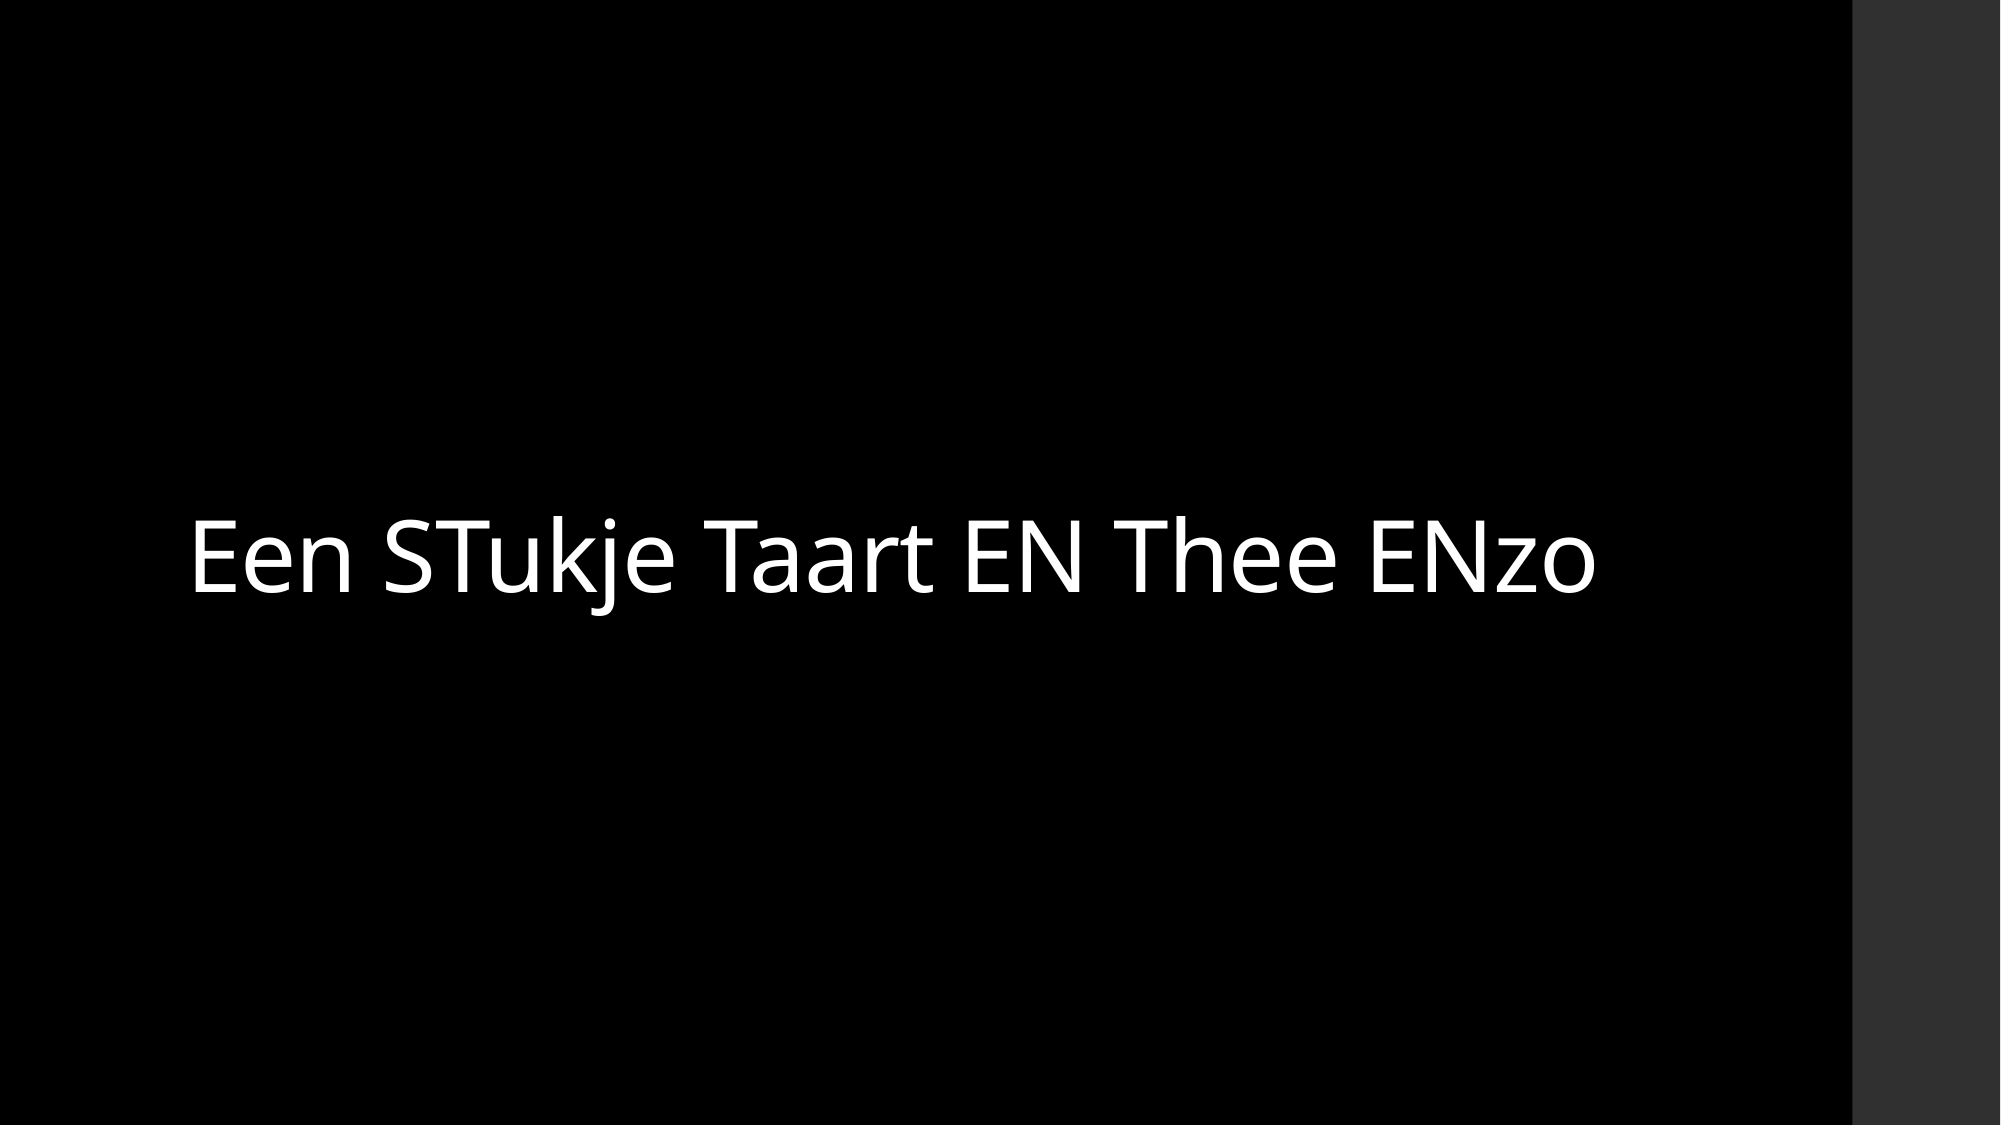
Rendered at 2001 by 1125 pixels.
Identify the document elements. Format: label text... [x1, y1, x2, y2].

title Een STukje Taart EN Thee ENzo [171, 403, 1762, 622]
